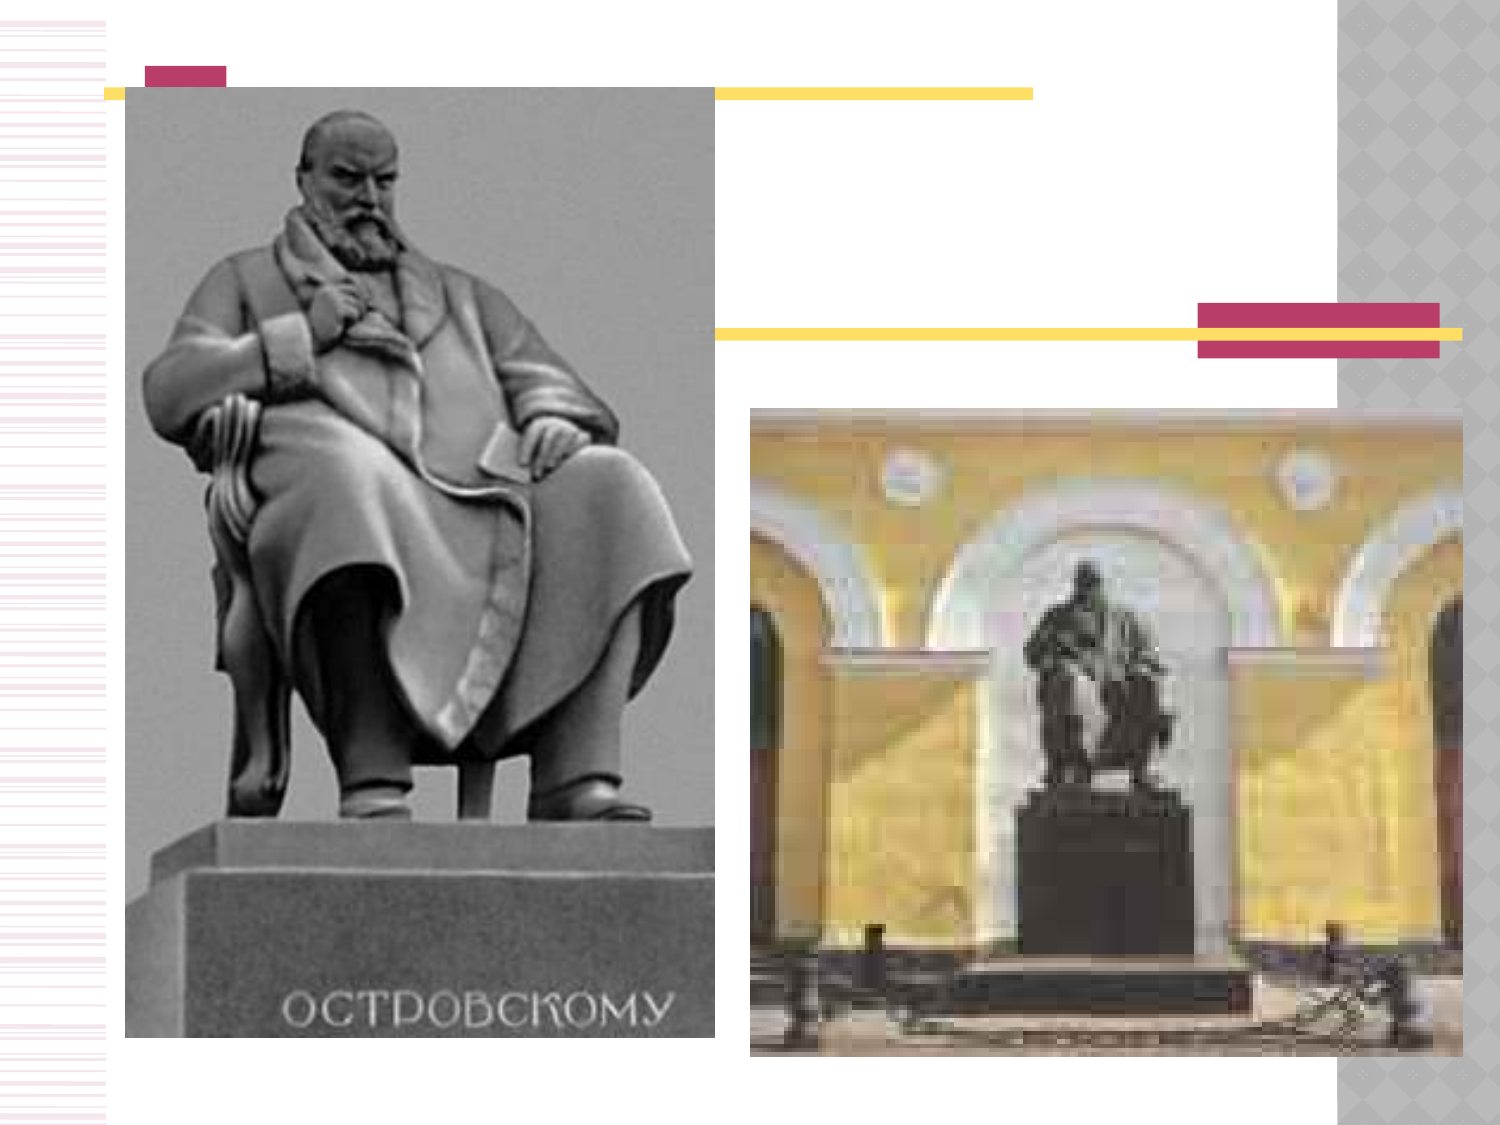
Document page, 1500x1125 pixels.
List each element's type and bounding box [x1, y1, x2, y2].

picture [124, 87, 715, 1038]
picture [749, 407, 1463, 1057]
